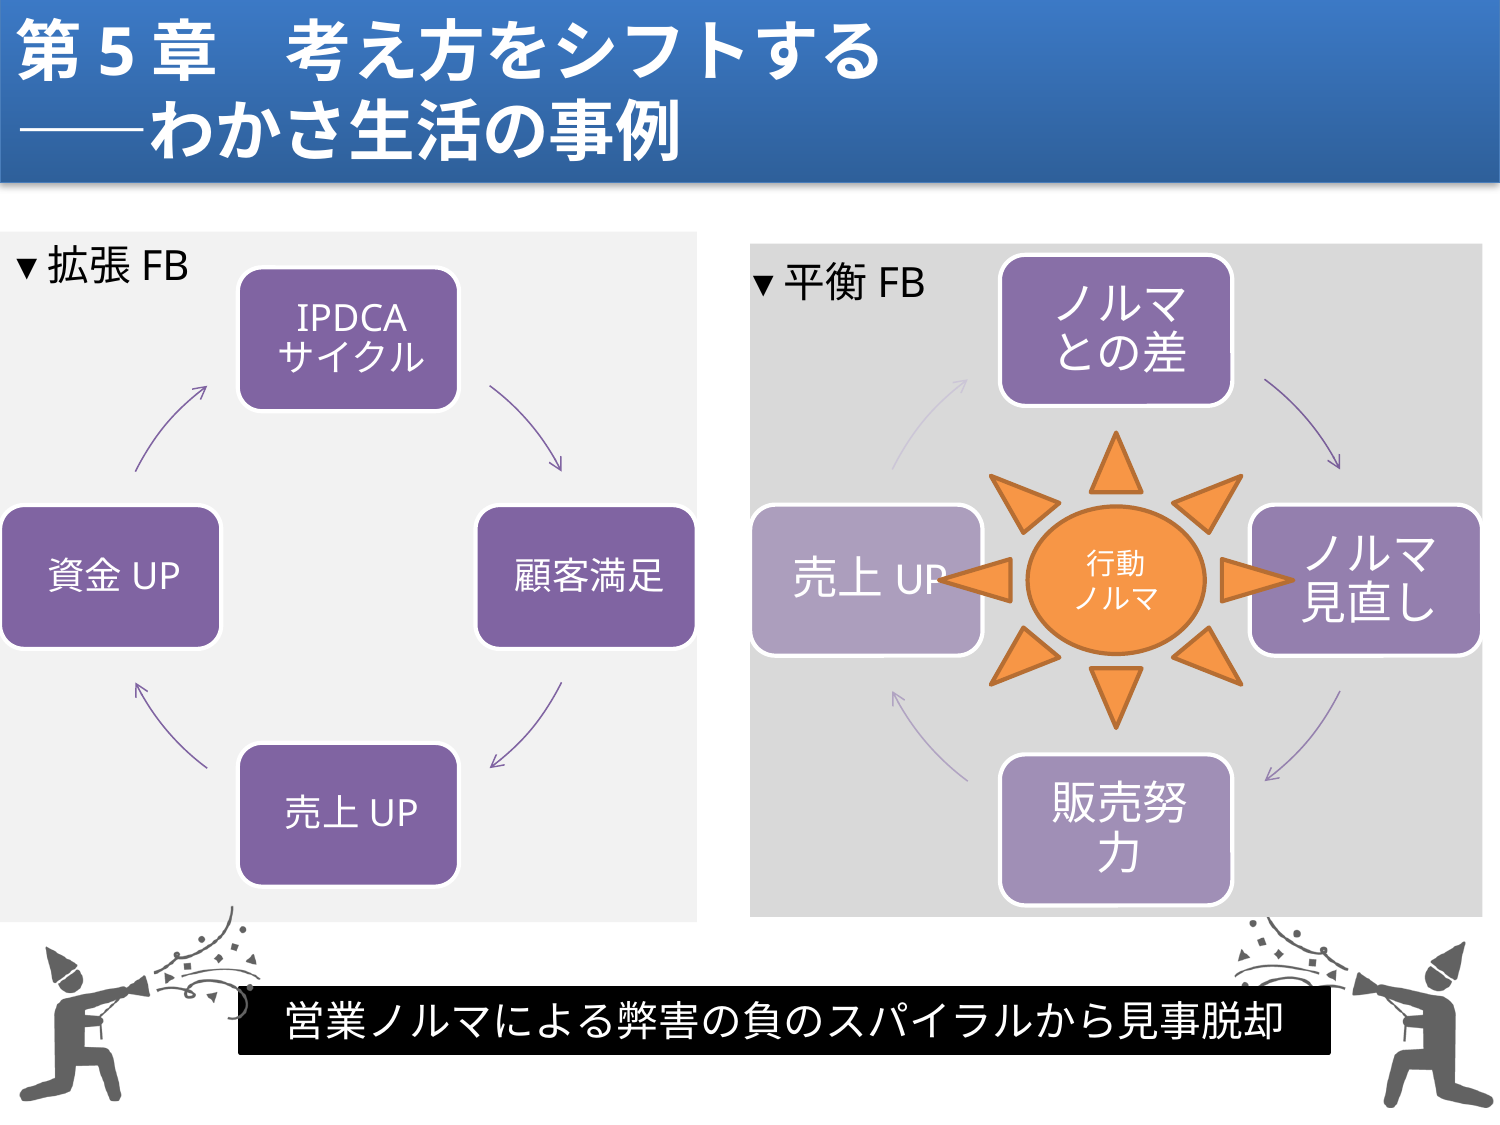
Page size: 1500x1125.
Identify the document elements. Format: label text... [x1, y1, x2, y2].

title 第5章 考え方をシフトする ――わかさ生活の事例 [0, 0, 1500, 183]
text_box 営業ノルマによる弊害の負のスパイラルから見事脱却 [270, 986, 1222, 1055]
text_box ▾平衡FB [738, 248, 744, 314]
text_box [749, 243, 1483, 918]
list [0, 231, 698, 923]
picture [1227, 845, 1495, 1113]
picture [17, 857, 266, 1107]
